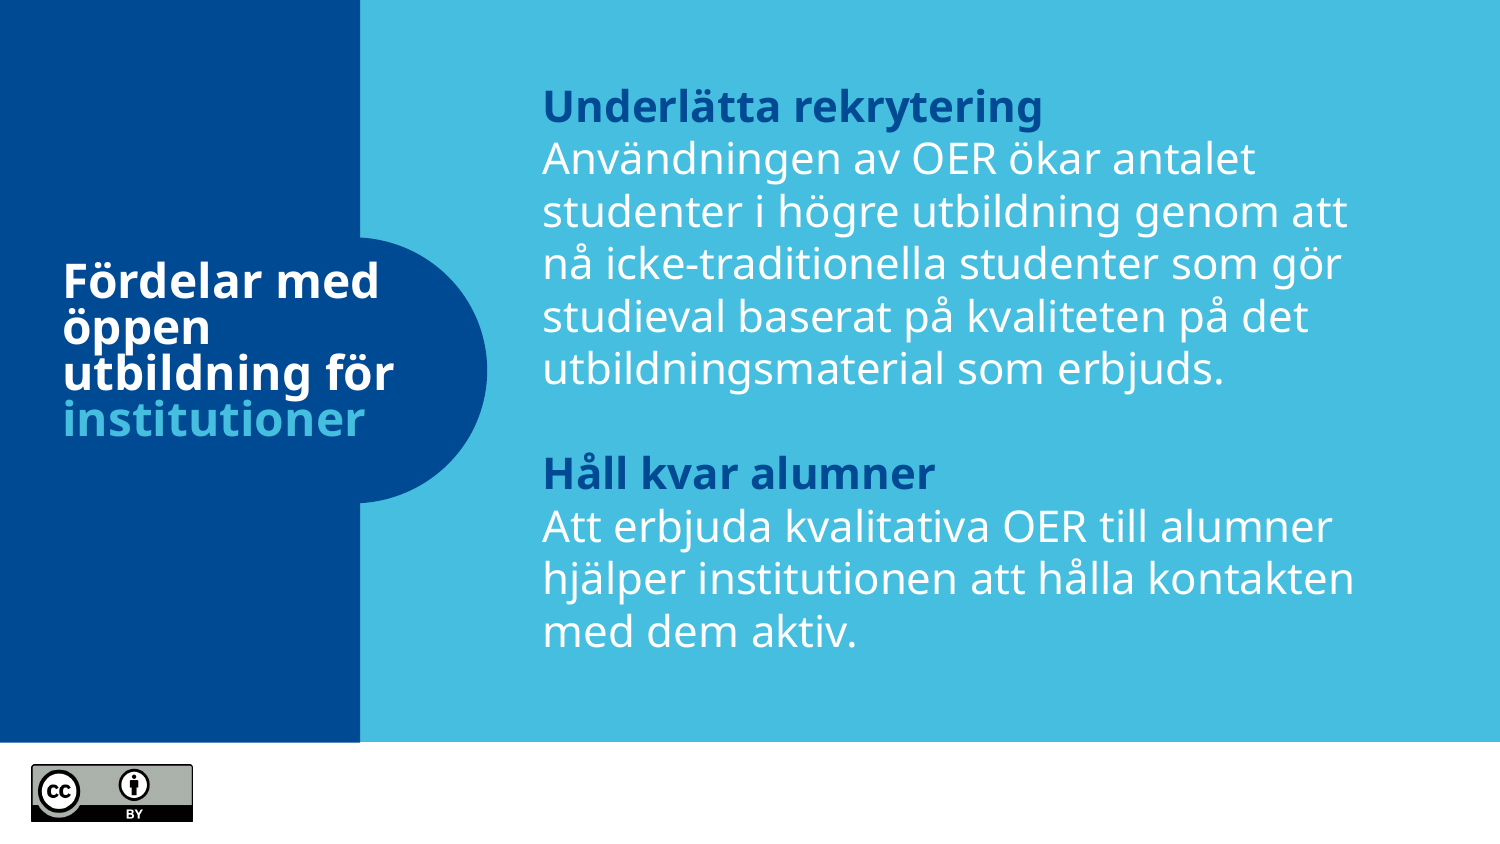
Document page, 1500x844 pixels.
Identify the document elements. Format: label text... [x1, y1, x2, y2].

text_box Fördelar med öppen utbildning för institutioner [47, 246, 462, 461]
text_box [0, 0, 361, 743]
text_box Underlätta rekrytering Användningen av OER ökar antalet studenter i högre utbildning genom att nå icke-traditionella studenter som gör studieval baserat på kvaliteten på det utbildningsmaterial som erbjuds. Håll kvar alumner Att erbjuda kvalitativa OER till alumner hjälper institutionen att hålla kontakten med dem aktiv. [527, 63, 1427, 672]
text_box [462, 292, 488, 448]
picture [31, 764, 193, 822]
text_box [0, 742, 1500, 844]
text_box [304, 237, 401, 246]
text_box [254, 461, 452, 504]
